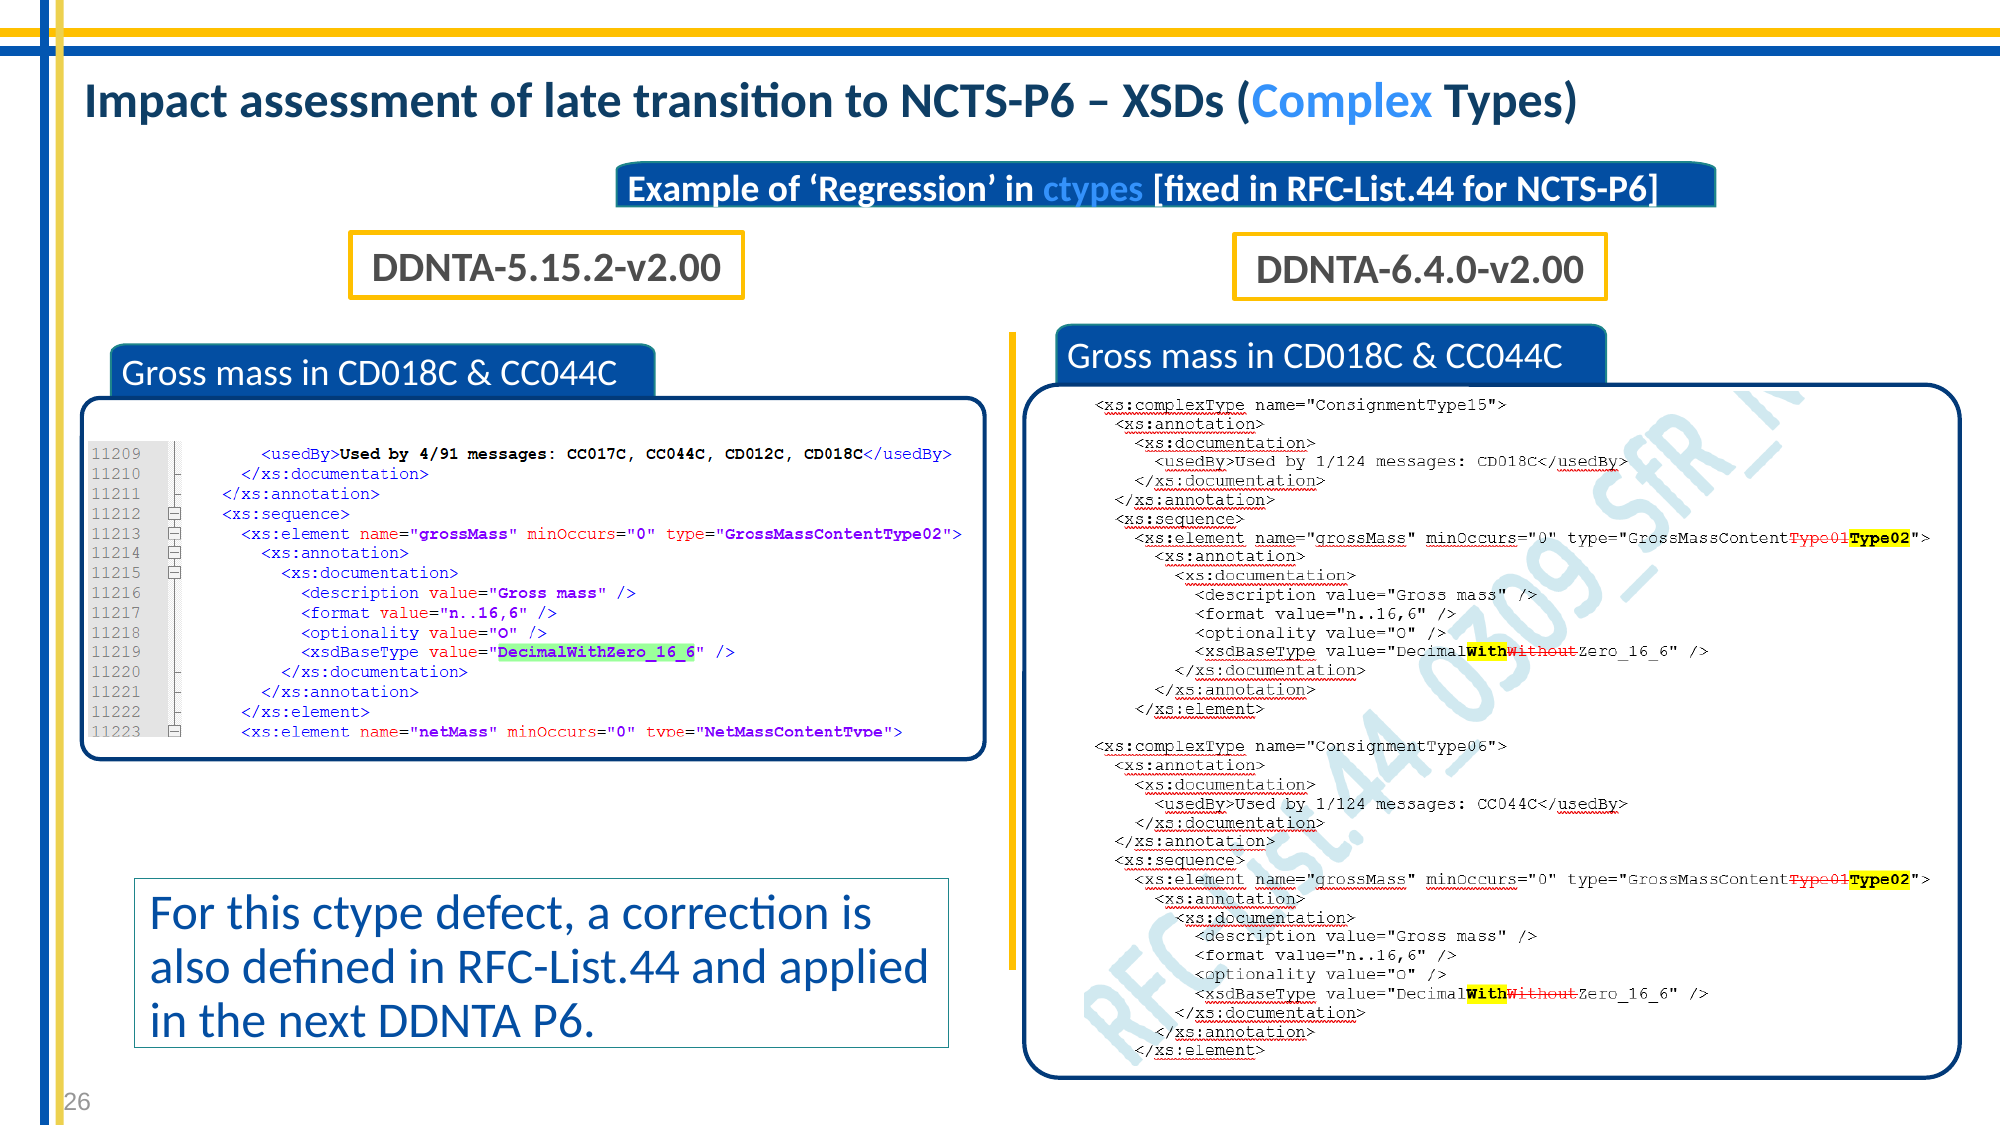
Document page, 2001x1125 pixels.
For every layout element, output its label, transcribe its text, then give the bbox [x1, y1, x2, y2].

text_box [0, 28, 40, 37]
text_box [64, 28, 2000, 37]
text_box Impact assessment of late transition to NCTS-P6 – XSDs (Complex Types) [69, 60, 1813, 135]
text_box [49, 28, 55, 37]
text_box [0, 46, 40, 56]
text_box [1024, 324, 1960, 1078]
text_box For this ctype defect, a correction is also defined in RFC-List.44 and applied in the next DDNTA P6. [134, 878, 949, 1048]
picture [88, 441, 975, 737]
text_box [55, 0, 64, 1070]
text_box [64, 46, 2000, 56]
text_box DDNTA-5.15.2-v2.00 [350, 232, 744, 298]
text_box Example of ‘Regression’ in ctypes [fixed in RFC-List.44 for NCTS-P6] [615, 161, 1717, 208]
text_box [40, 0, 49, 1125]
text_box DDNTA-6.4.0-v2.00 [1234, 234, 1607, 299]
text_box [81, 344, 985, 760]
slide_number 26 [48, 1070, 499, 1125]
text_box [49, 46, 55, 56]
picture [1084, 391, 1936, 1066]
